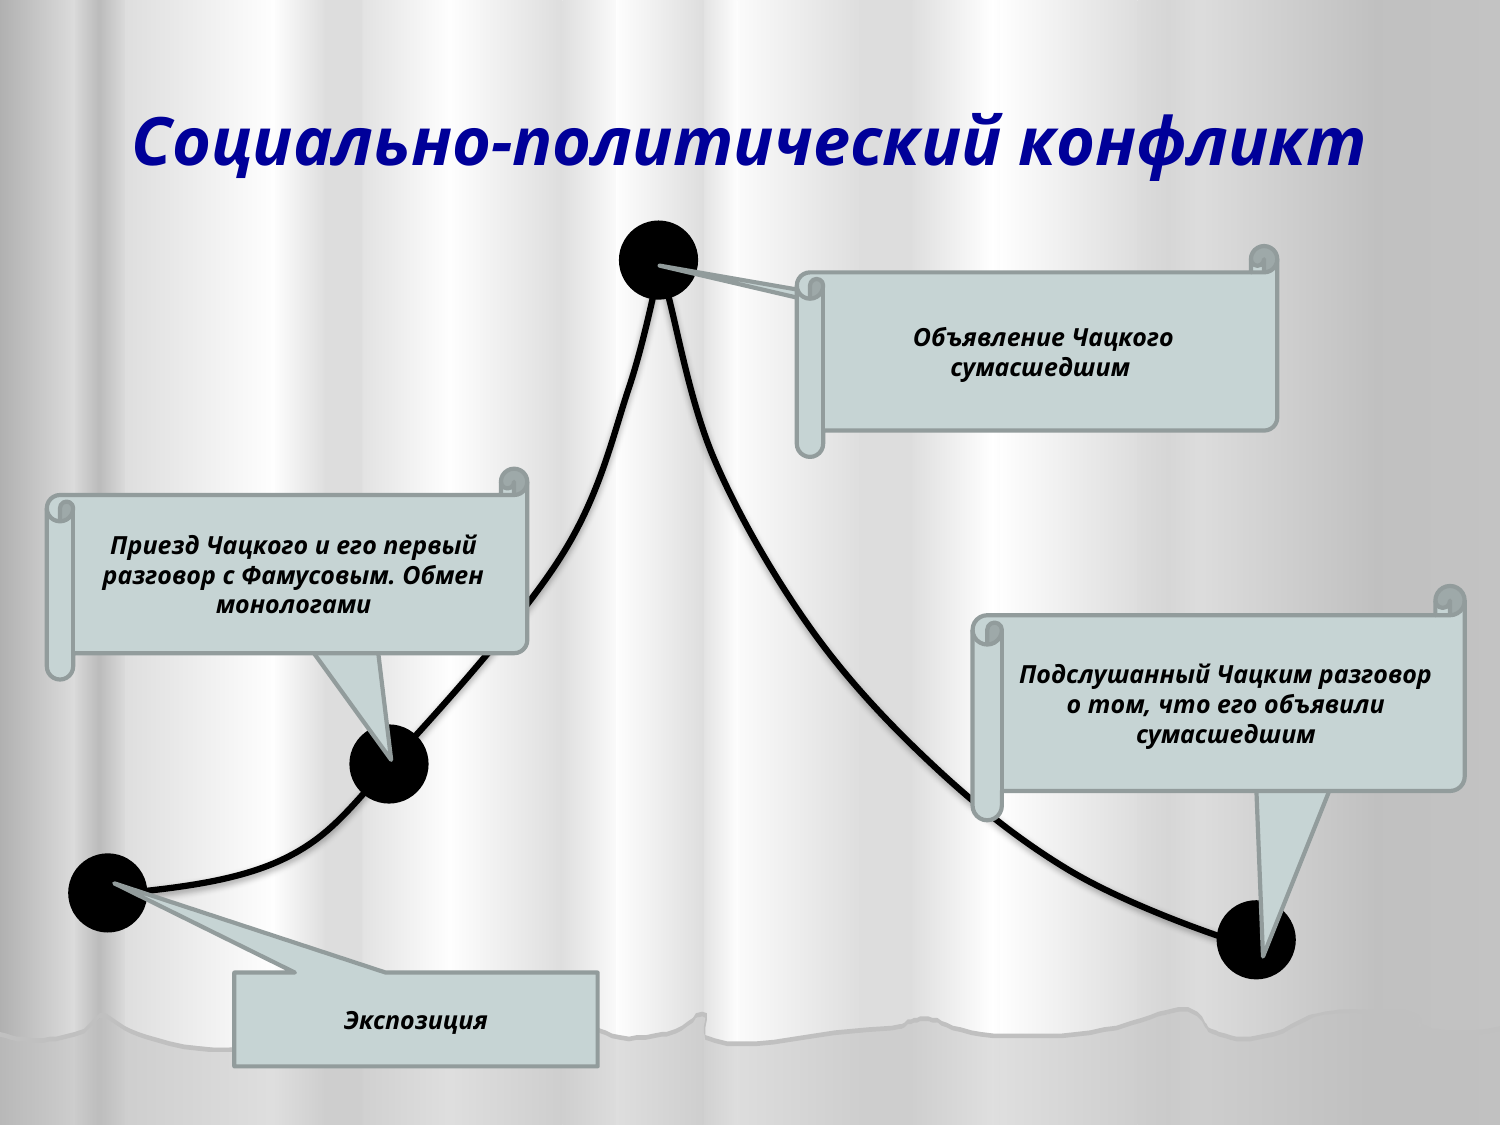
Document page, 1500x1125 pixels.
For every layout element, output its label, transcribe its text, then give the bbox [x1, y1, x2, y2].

text_box Завязка [313, 656, 394, 762]
text_box [349, 724, 429, 804]
text_box [381, 656, 490, 737]
text_box [130, 656, 366, 894]
text_box Кульминация [657, 263, 794, 300]
title Социально-политический конфликт [74, 45, 1426, 233]
text_box [1216, 900, 1296, 980]
text_box [456, 292, 656, 606]
text_box Экспозиция [112, 881, 600, 1069]
text_box Приезд Чацкого и его первый разговор с Фамусовым. Обмен монологами [44, 466, 530, 682]
text_box [666, 290, 979, 803]
text_box Развязка [1254, 794, 1331, 959]
text_box [68, 853, 148, 933]
text_box [618, 220, 699, 300]
text_box [993, 794, 1239, 939]
text_box Объявление Чацкого сумасшедшим [794, 243, 1280, 459]
text_box Подслушанный Чацким разговор о том, что его объявили сумасшедшим [970, 583, 1467, 823]
